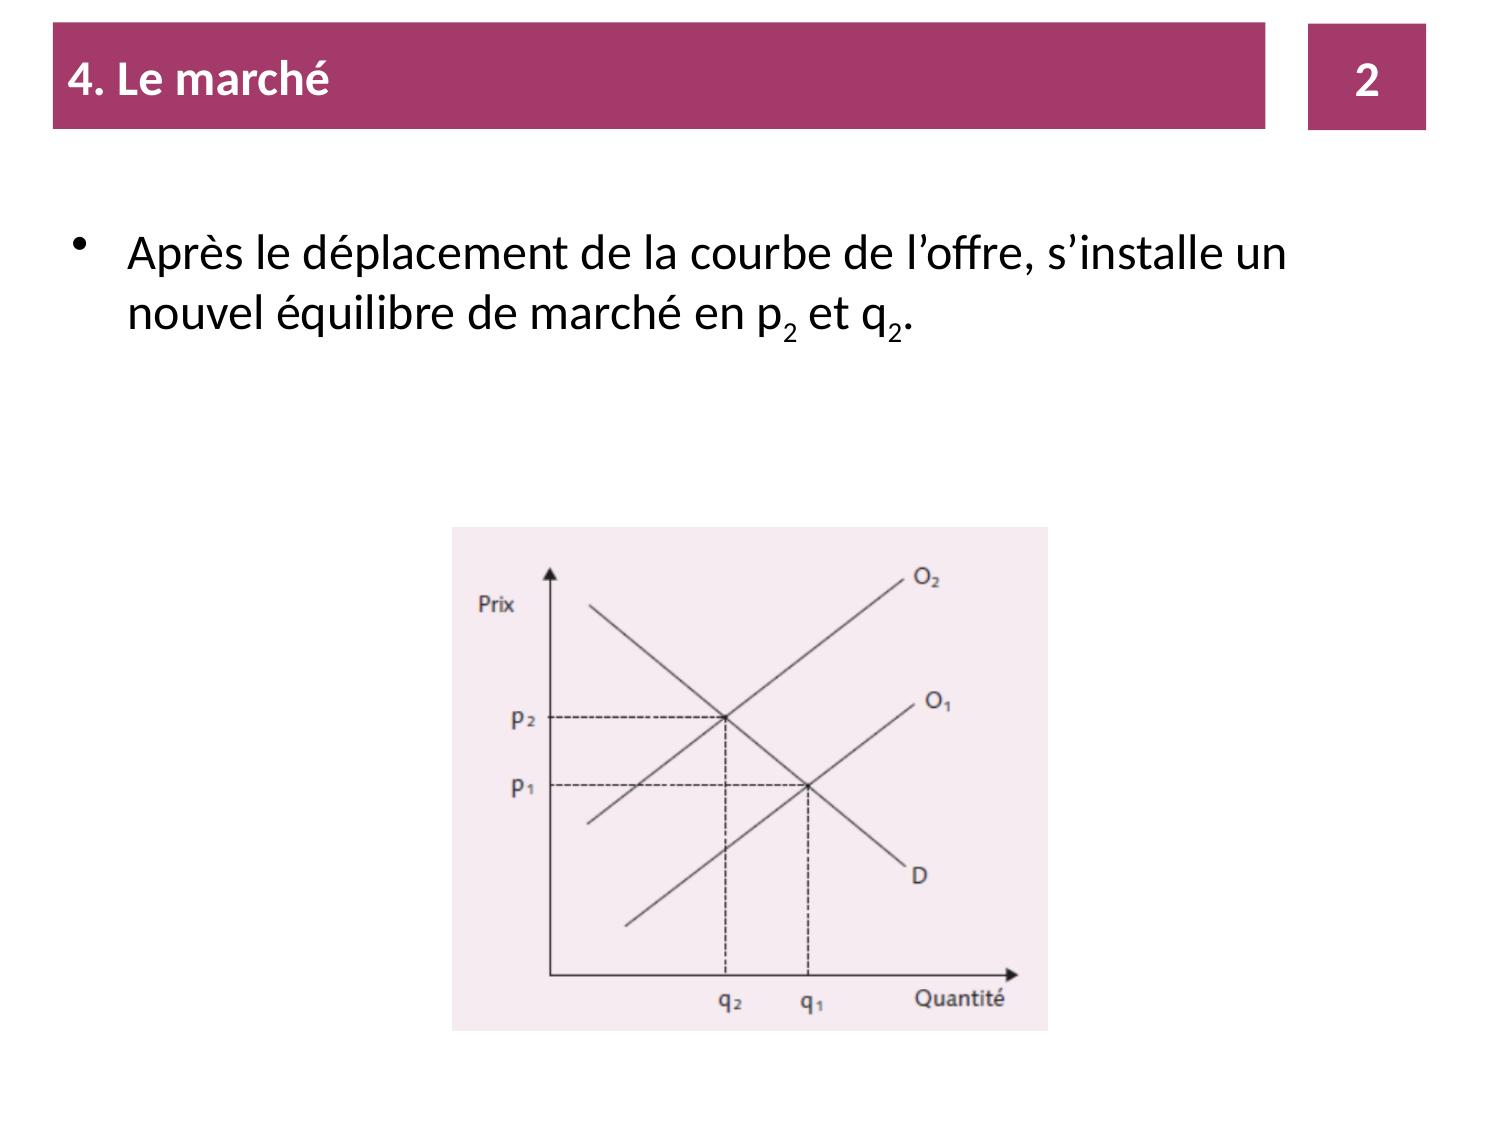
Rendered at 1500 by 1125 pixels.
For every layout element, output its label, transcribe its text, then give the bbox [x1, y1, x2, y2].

picture [452, 527, 1048, 1031]
text_box 4. Le marché [52, 22, 1266, 129]
text_box 2 [1308, 23, 1427, 131]
text_box Après le déplacement de la courbe de l’offre, s’installe un nouvel équilibre de marché en p2 et q2. [56, 152, 1418, 356]
